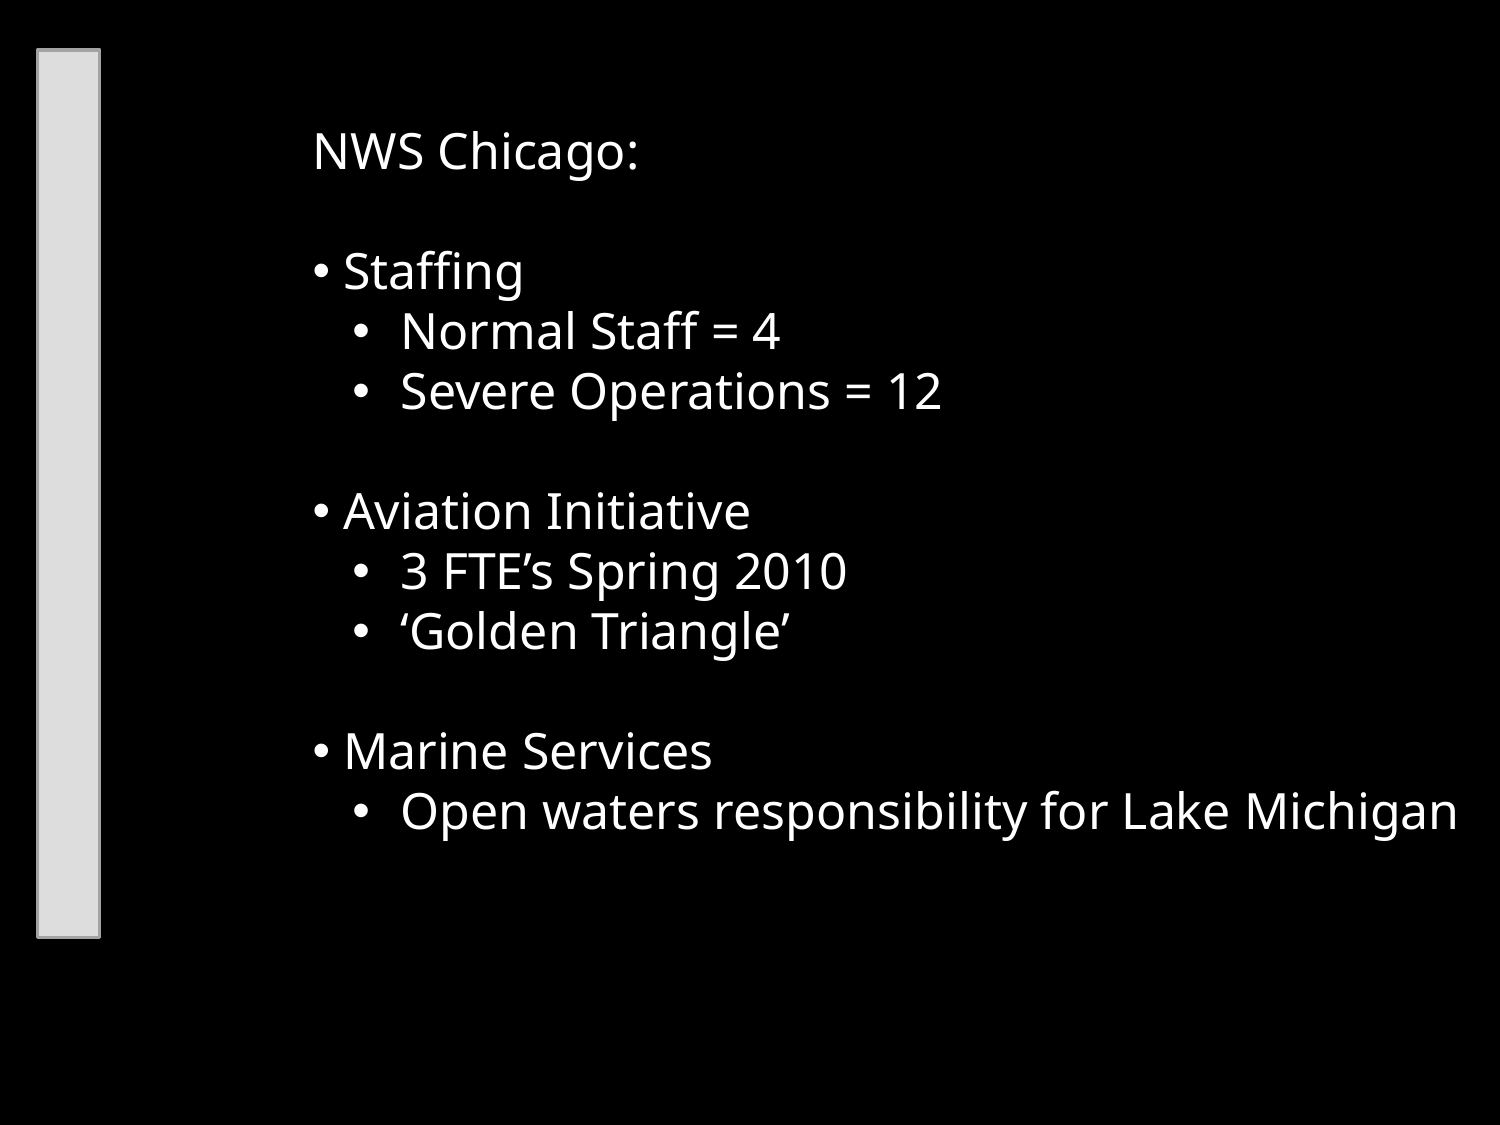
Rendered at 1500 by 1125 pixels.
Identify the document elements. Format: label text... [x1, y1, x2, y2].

text_box NWS Chicago: Staffing Normal Staff = 4 Severe Operations = 12 Aviation Initiative 3 FTE’s Spring 2010 ‘Golden Triangle’ Marine Services Open waters responsibility for Lake Michigan [297, 112, 1476, 848]
text_box [36, 48, 101, 939]
